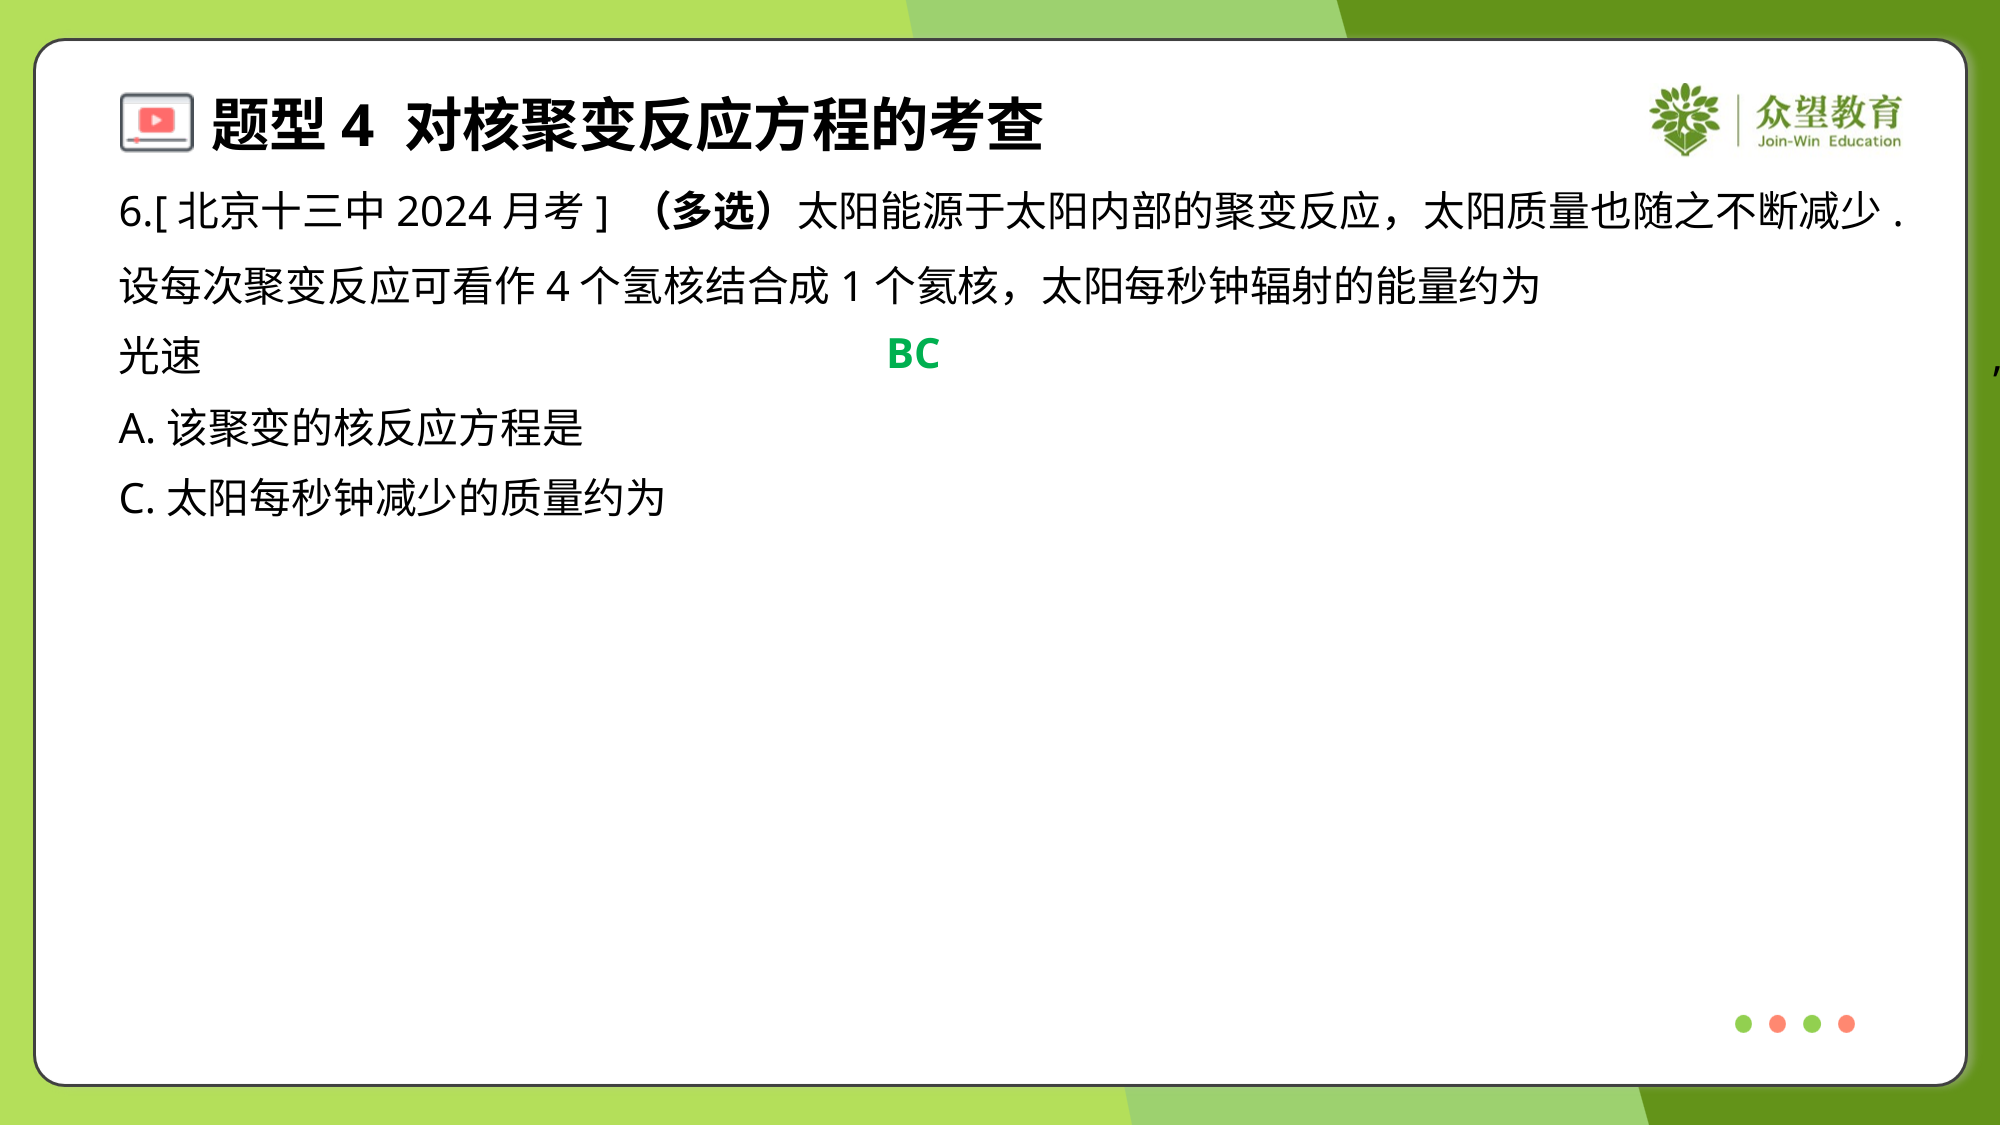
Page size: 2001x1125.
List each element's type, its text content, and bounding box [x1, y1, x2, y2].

picture [0, 0, 2000, 1125]
text_box BC [870, 306, 957, 371]
